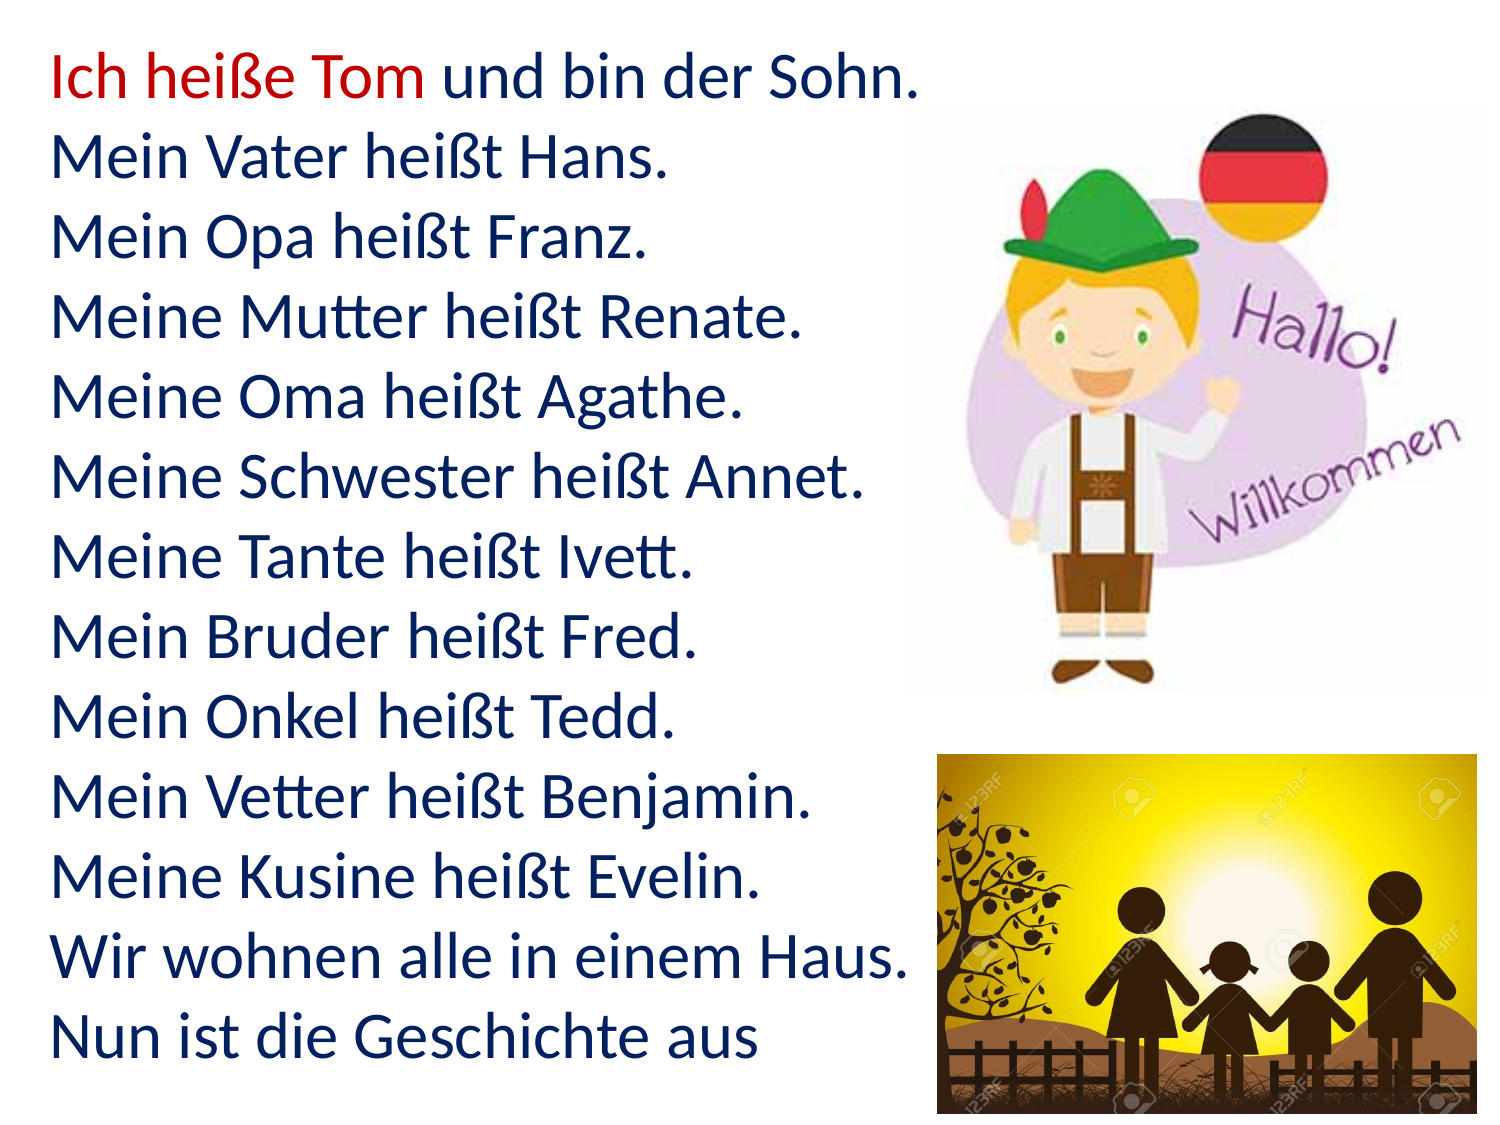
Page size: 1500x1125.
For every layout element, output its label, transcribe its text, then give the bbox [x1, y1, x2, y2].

text_box Ich heiße Tom und bin der Sohn. Mein Vater heißt Hans. Mein Opa heißt Franz. Meine Mutter heißt Renate. Meine Oma heißt Agathe. Meine Schwester heißt Annet. Meine Tante heißt Ivett. Mein Bruder heißt Fred. Mein Onkel heißt Tedd. Mein Vetter heißt Benjamin. Meine Kusine heißt Evelin. Wir wohnen alle in einem Haus. Nun ist die Geschichte aus [35, 24, 985, 1079]
picture [902, 105, 1489, 692]
picture [937, 753, 1477, 1114]
